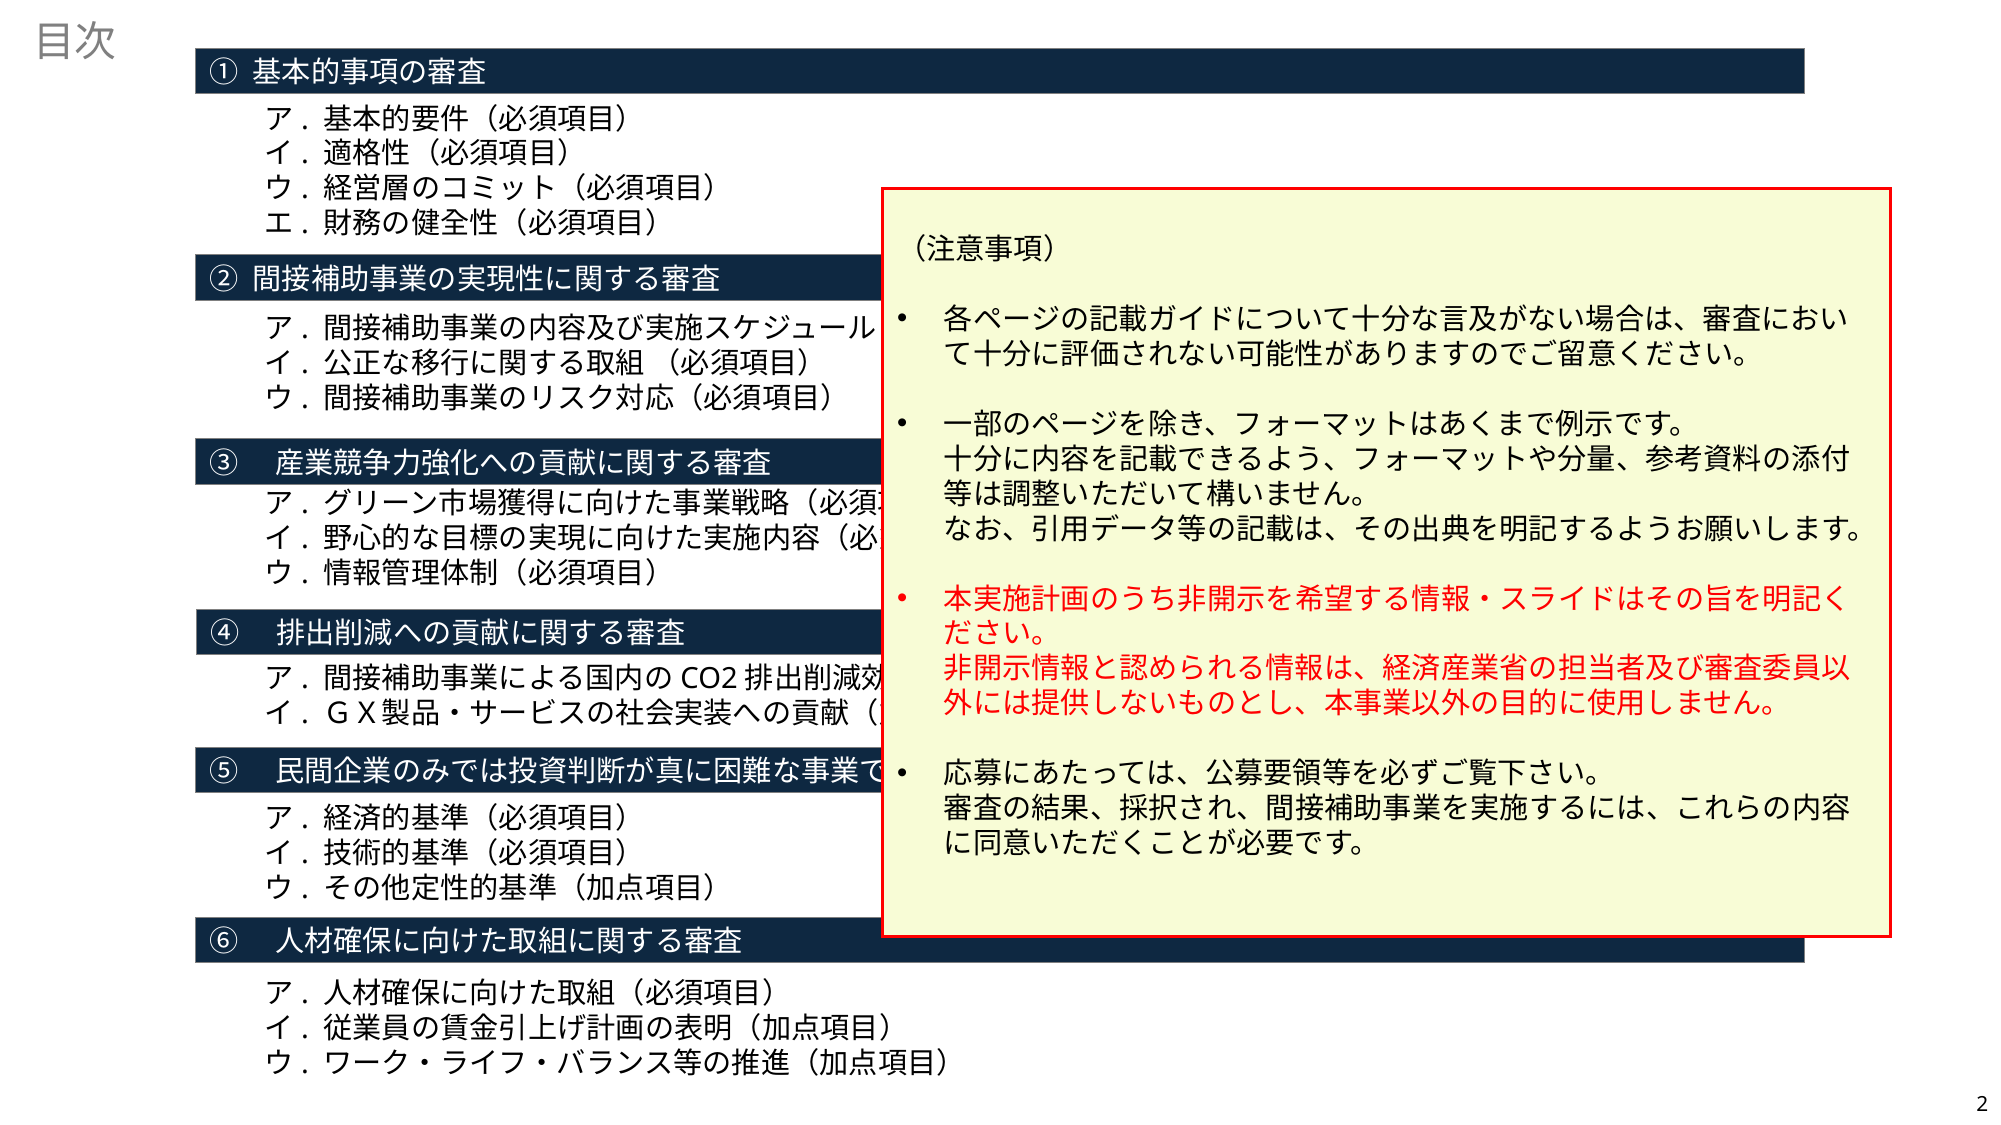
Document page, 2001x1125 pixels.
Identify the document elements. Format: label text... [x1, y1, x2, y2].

text_box 目次 [33, 20, 1805, 66]
text_box （注意事項） 各ページの記載ガイドについて十分な言及がない場合は、審査において十分に評価されない可能性がありますのでご留意ください。 一部のページを除き、フォーマットはあくまで例示です。 十分に内容を記載できるよう、フォーマットや分量、参考資料の添付等は調整いただいて構いません。 なお、引用データ等の記載は、その出典を明記するようお願いします。 本実施計画のうち非開示を希望する情報・スライドはその旨を明記ください。 非開示情報と認められる情報は、経済産業省の担当者及び審査委員以外には提供しないものとし、本事業以外の目的に使用しません。 応募にあたっては、公募要領等を必ずご覧下さい。 審査の結果、採択され、間接補助事業を実施するには、これらの内容に同意いただくことが必要です。 [1807, 187, 1892, 938]
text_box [194, 47, 1807, 1125]
